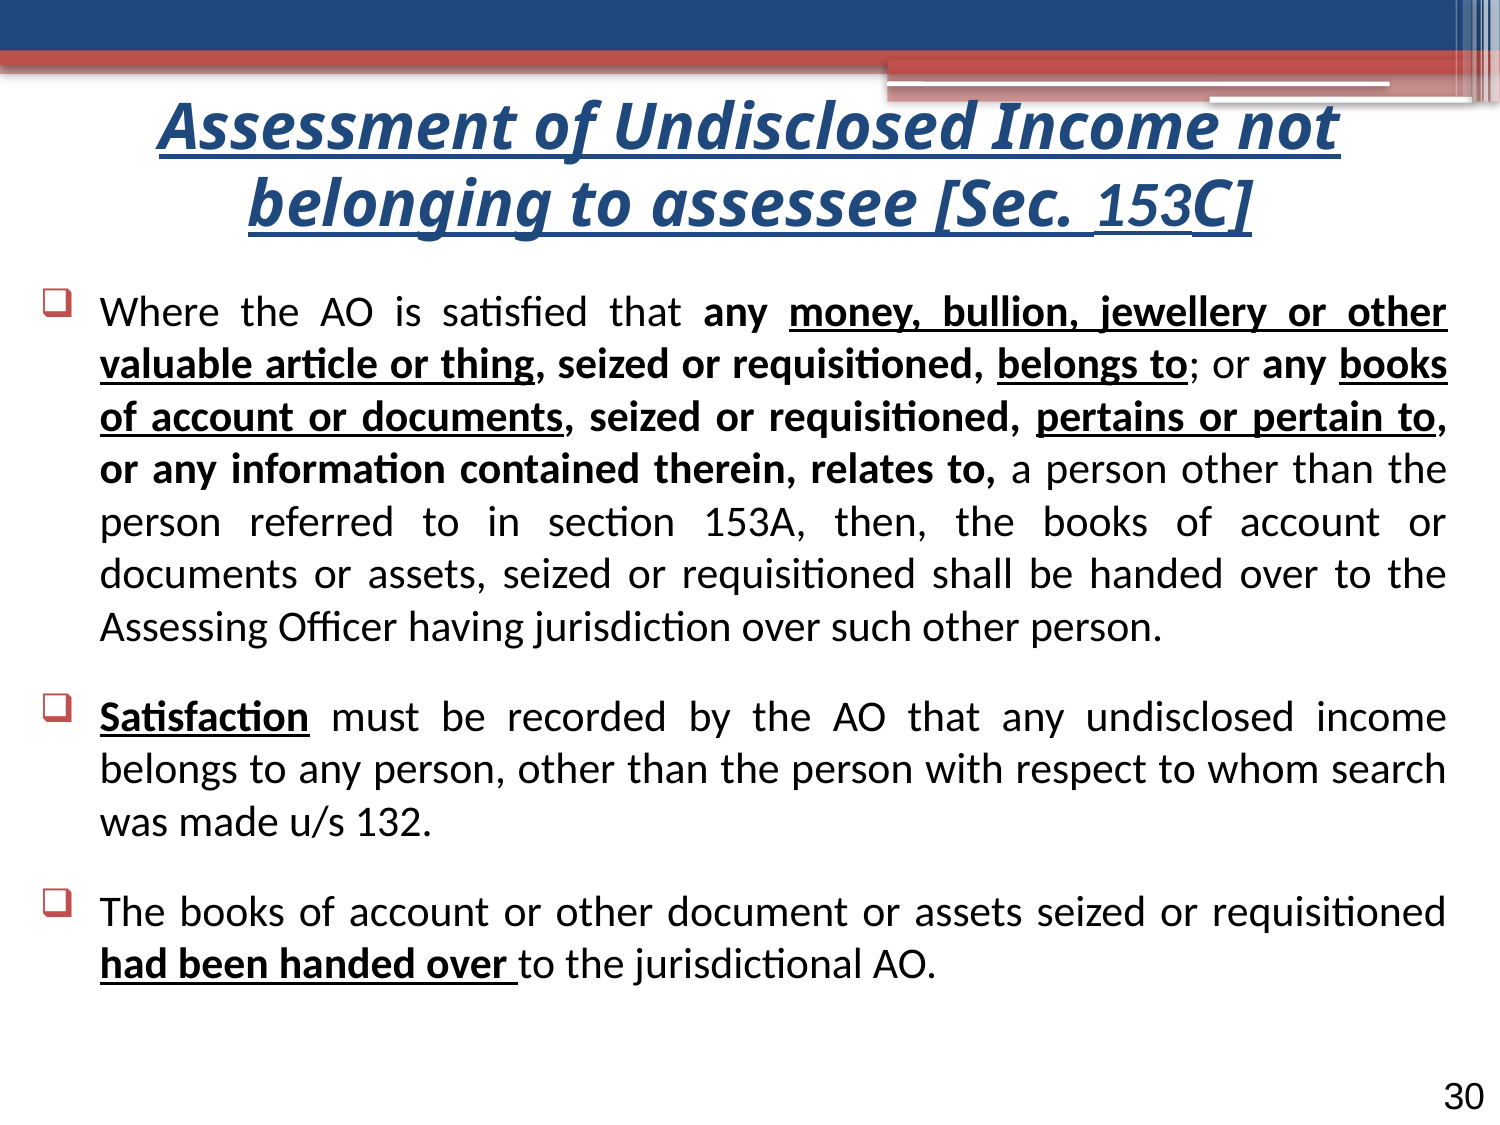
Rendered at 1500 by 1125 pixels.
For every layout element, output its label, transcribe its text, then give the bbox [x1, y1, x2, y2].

title Assessment of Undisclosed Income not belonging to assessee [Sec. 153C] [0, 75, 1500, 250]
list Where the AO is satisfied that any money, bullion, jewellery or other valuable article or thing, seized or requisitioned, belongs to; or any books of account or documents, seized or requisitioned, pertains or pertain to, or any information contained therein, relates to, a person other than the person referred to in section 153A, then, the books of account or documents or assets, seized or requisitioned shall be handed over to the Assessing Officer having jurisdiction over such other person. Satisfaction must be recorded by the AO that any undisclosed income belongs to any person, other than the person with respect to whom search was made u/s 132. The books of account or other document or assets seized or requisitioned had been handed over to the jurisdictional AO. [24, 275, 1463, 1075]
slide_number 30 [1374, 1064, 1500, 1125]
